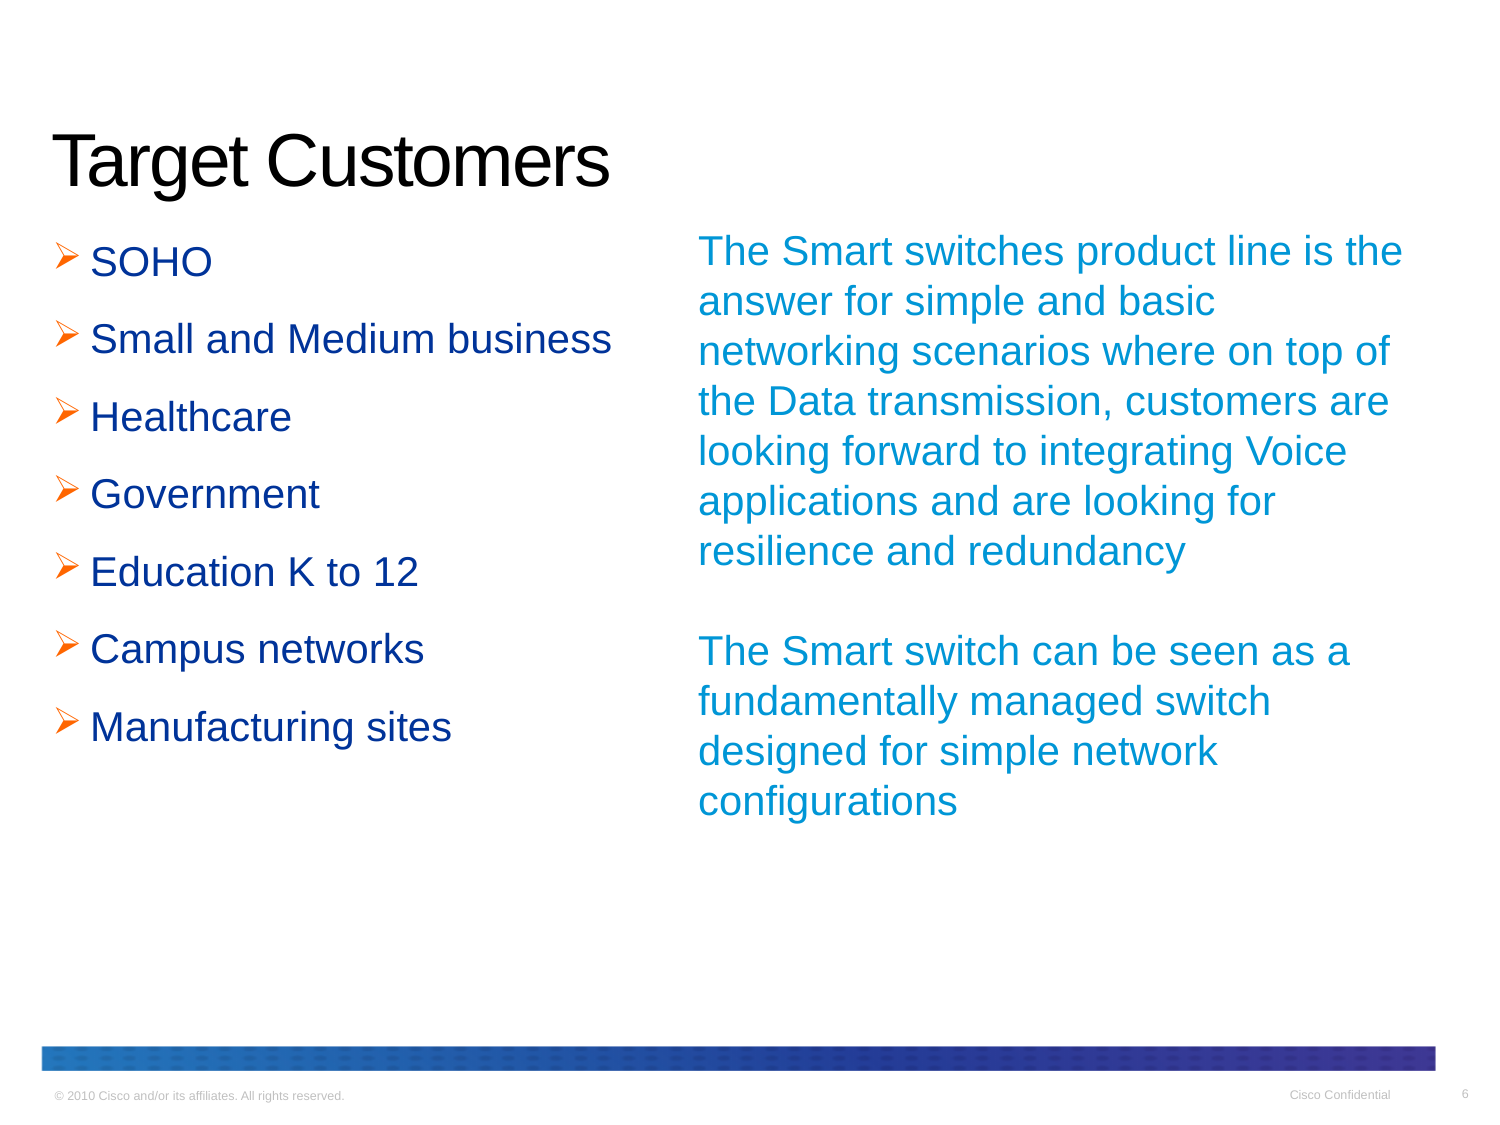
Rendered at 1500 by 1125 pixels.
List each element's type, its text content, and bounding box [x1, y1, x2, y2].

text_box The Smart switches product line is the answer for simple and basic networking scenarios where on top of the Data transmission, customers are looking forward to integrating Voice applications and are looking for resilience and redundancy The Smart switch can be seen as a fundamentally managed switch designed for simple network configurations [683, 216, 1434, 832]
title Target Customers [37, 70, 1447, 209]
picture [43, 1047, 1435, 1070]
list SOHO Small and Medium business Healthcare Government Education K to 12 Campus networks Manufacturing sites [37, 230, 1441, 983]
